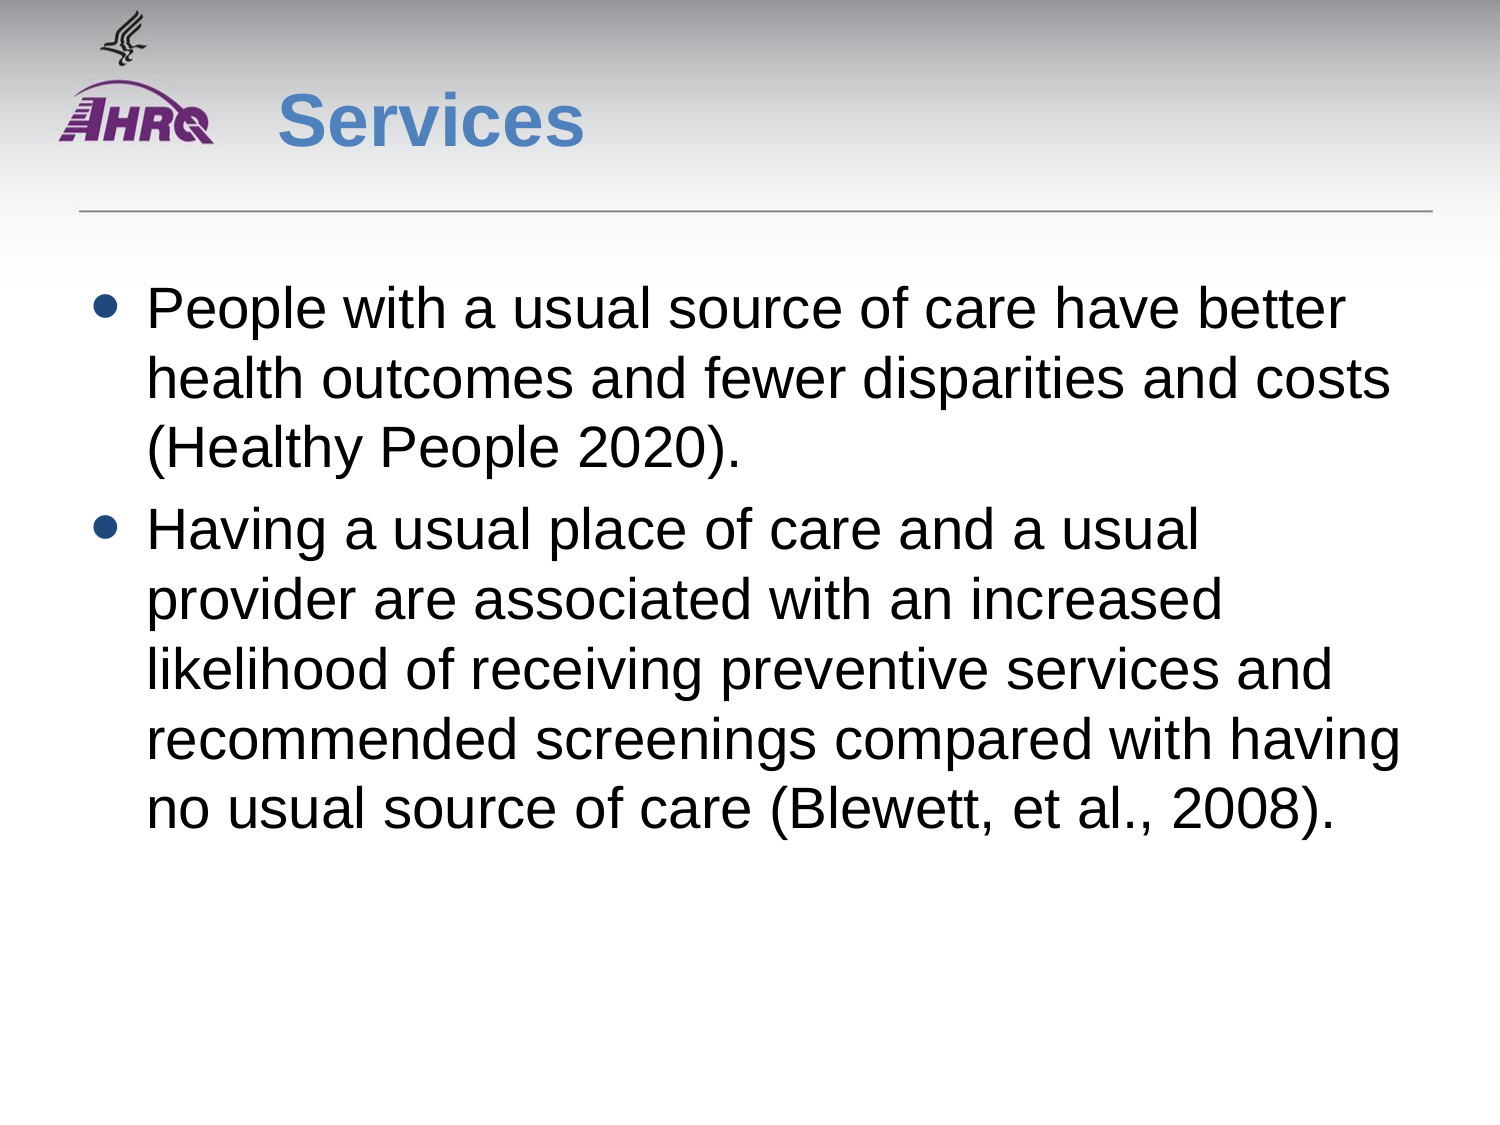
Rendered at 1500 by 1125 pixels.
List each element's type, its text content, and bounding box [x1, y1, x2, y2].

title Services [262, 45, 1425, 188]
list People with a usual source of care have better health outcomes and fewer disparities and costs (Healthy People 2020). Having a usual place of care and a usual provider are associated with an increased likelihood of receiving preventive services and recommended screenings compared with having no usual source of care (Blewett, et al., 2008). [75, 262, 1425, 1005]
picture [0, 0, 1500, 1125]
